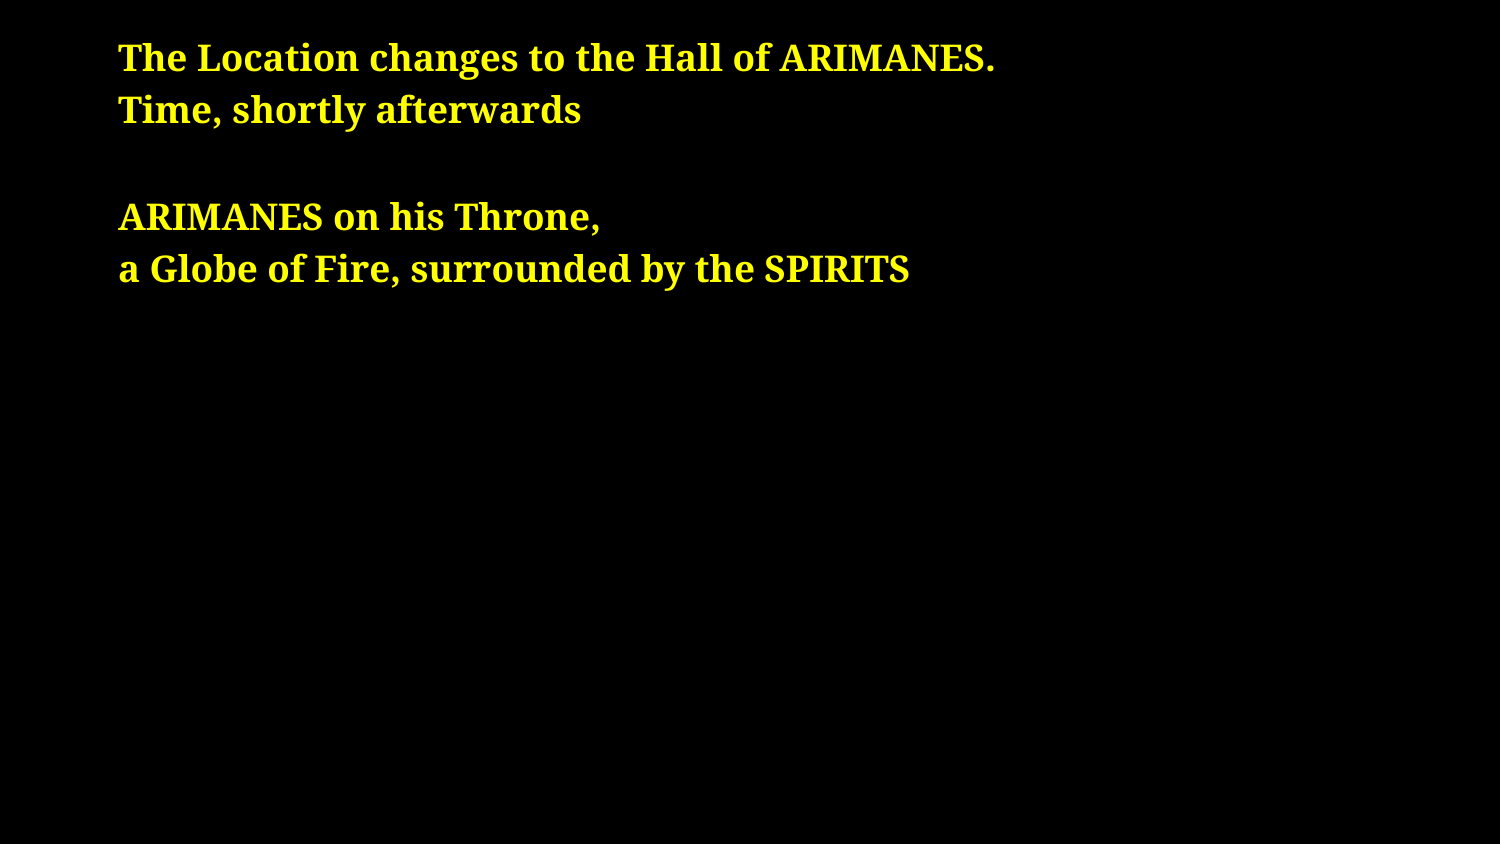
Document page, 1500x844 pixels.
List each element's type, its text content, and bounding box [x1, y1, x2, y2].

title The Location changes to the Hall of ARIMANES. Time, shortly afterwards ARIMANES on his Throne, a Globe of Fire, surrounded by the SPIRITS [103, 17, 1397, 299]
